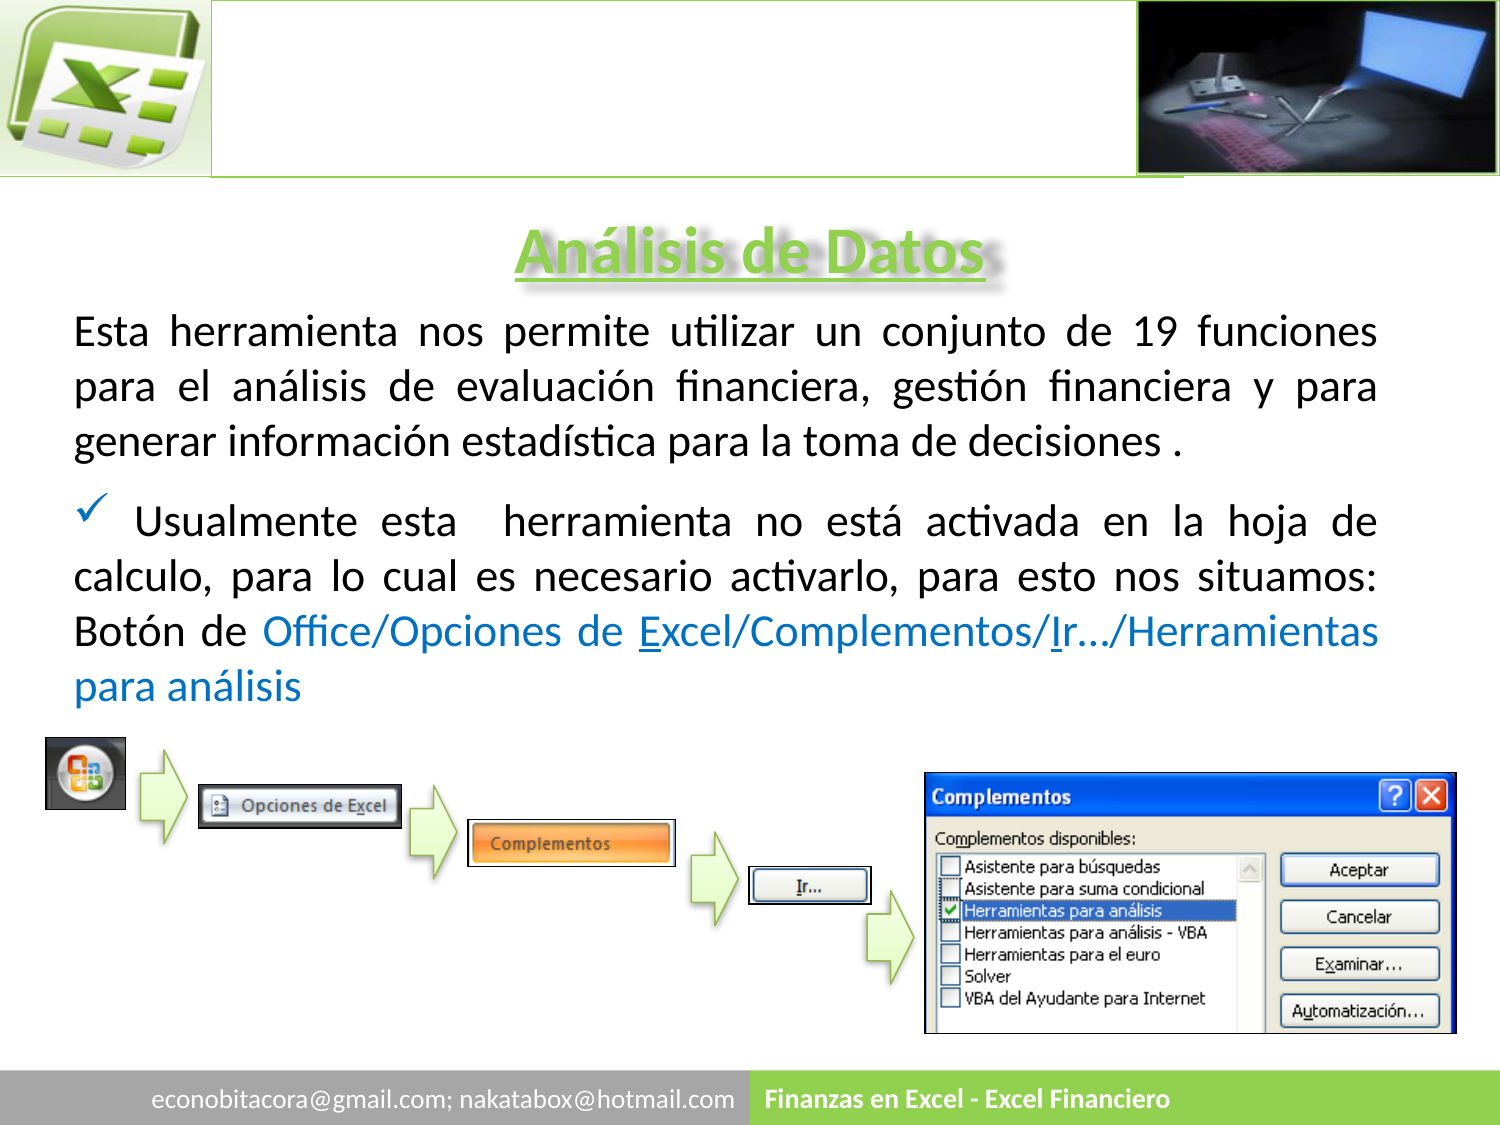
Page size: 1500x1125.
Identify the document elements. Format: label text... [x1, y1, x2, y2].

text_box [139, 749, 189, 845]
text_box [409, 784, 458, 880]
text_box Esta herramienta nos permite utilizar un conjunto de 19 funciones para el análisis de evaluación financiera, gestión financiera y para generar información estadística para la toma de decisiones . Usualmente esta herramienta no está activada en la hoja de calculo, para lo cual es necesario activarlo, para esto nos situamos: Botón de Office/Opciones de Excel/Complementos/Ir…/Herramientas para análisis [58, 292, 1395, 715]
picture [749, 866, 871, 904]
picture [198, 784, 401, 828]
subtitle Análisis de Datos [480, 199, 1020, 292]
text_box Finanzas en Excel - Excel Financiero [749, 1070, 1500, 1125]
picture [46, 738, 126, 809]
picture [925, 773, 1456, 1033]
text_box econobitacora@gmail.com; nakatabox@hotmail.com [0, 1070, 749, 1125]
text_box [212, 0, 1134, 178]
text_box [866, 889, 915, 986]
picture [1136, 0, 1500, 177]
picture [0, 0, 212, 177]
text_box [690, 831, 739, 927]
picture [468, 820, 676, 866]
